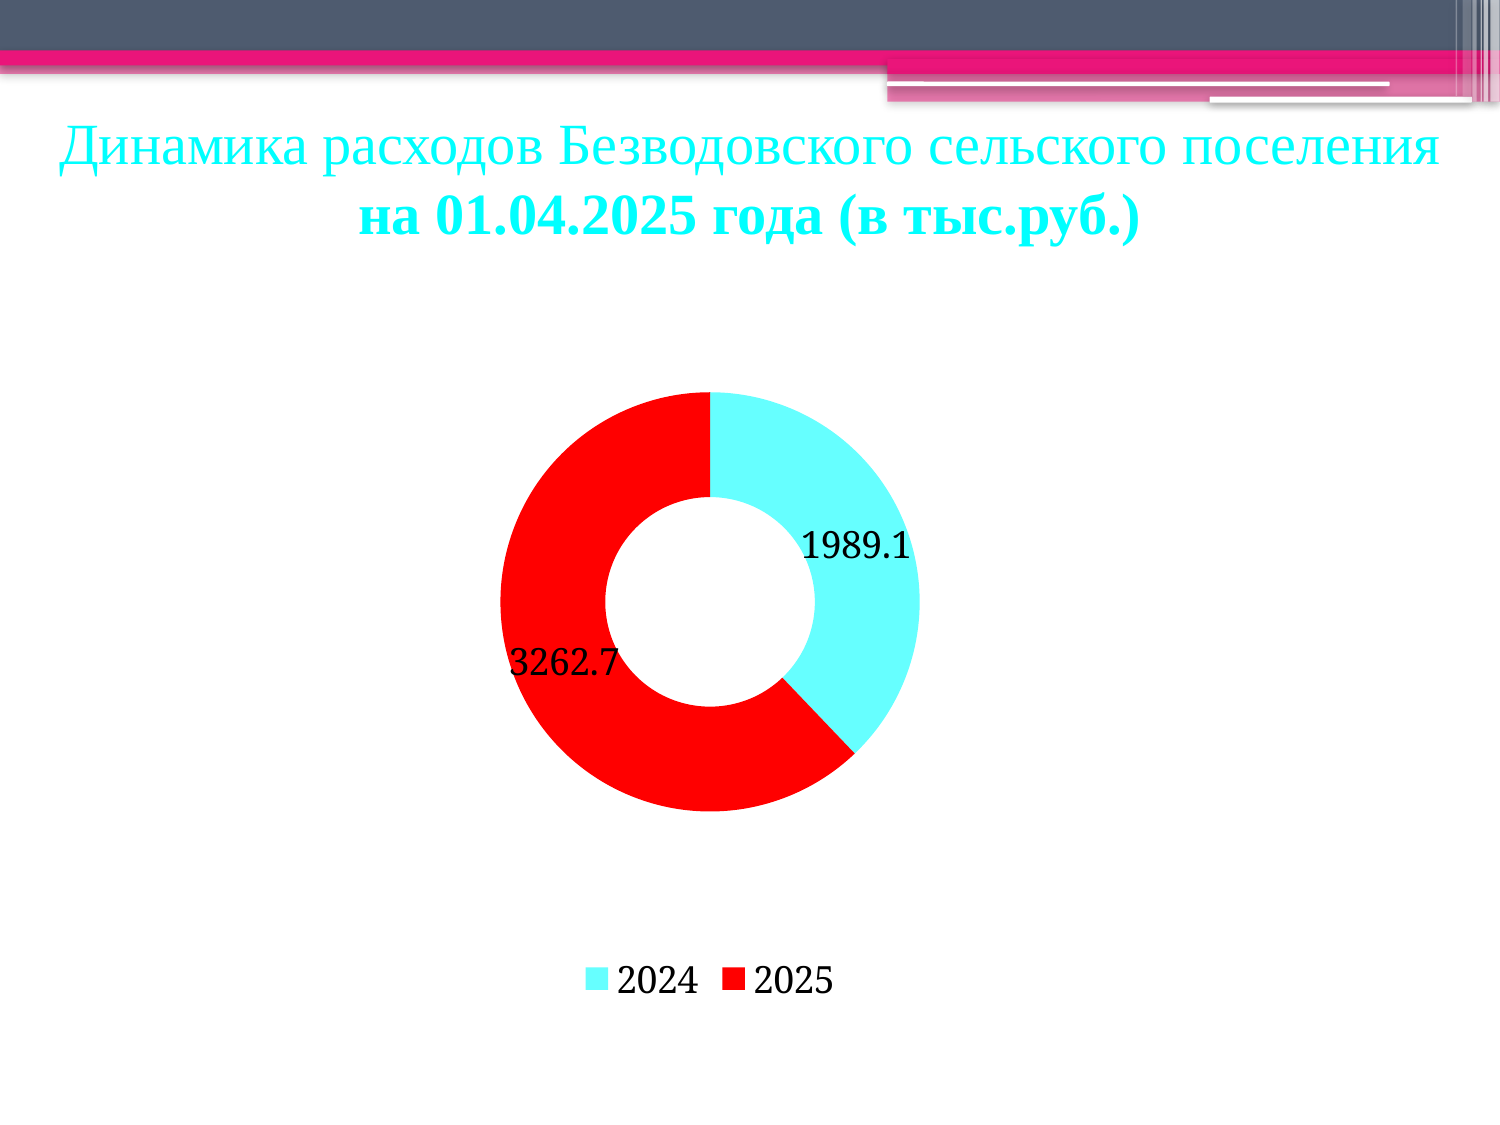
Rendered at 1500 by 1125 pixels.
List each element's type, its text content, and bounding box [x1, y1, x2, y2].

chart [34, 269, 1386, 1013]
title Динамика расходов Безводовского сельского поселения на 01.04.2025 года (в тыс.руб.) [35, 70, 1465, 282]
